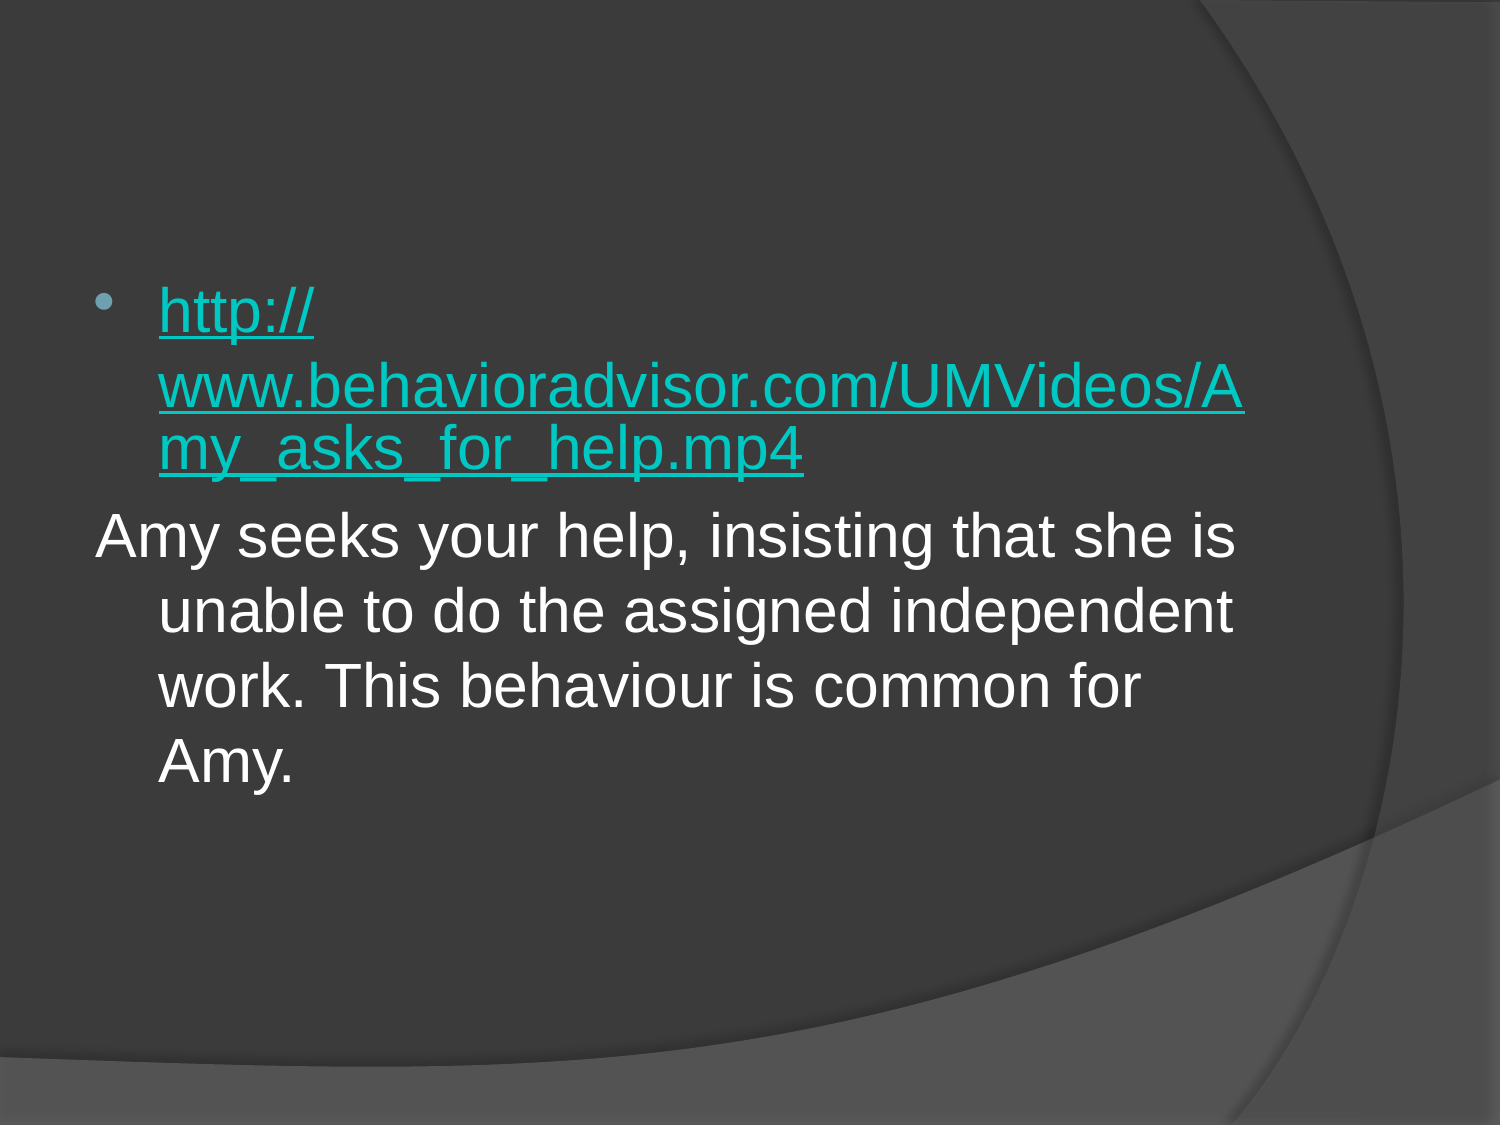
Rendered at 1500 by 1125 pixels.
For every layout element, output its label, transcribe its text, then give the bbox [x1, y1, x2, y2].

list http://www.behavioradvisor.com/UMVideos/Amy_asks_for_help.mp4 Amy seeks your help, insisting that she is unable to do the assigned independent work. This behaviour is common for Amy. [75, 262, 1300, 1005]
